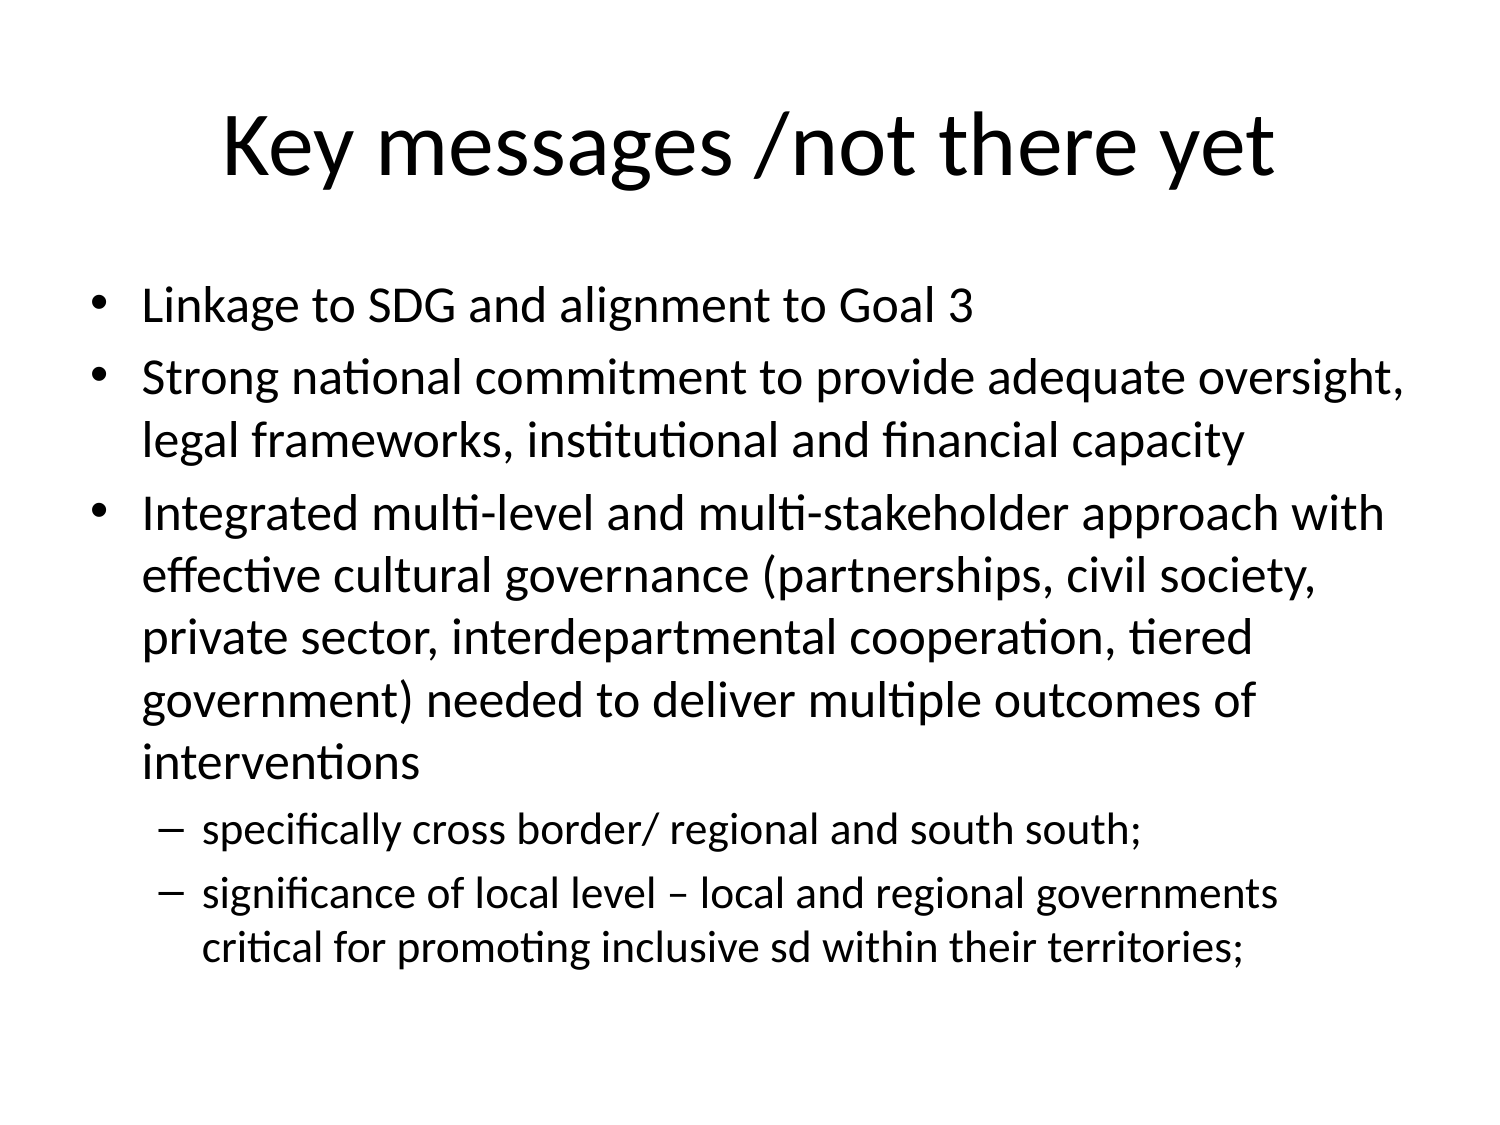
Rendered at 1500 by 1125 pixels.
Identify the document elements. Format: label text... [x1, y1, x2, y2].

title Key messages /not there yet [75, 45, 1425, 233]
list Linkage to SDG and alignment to Goal 3 Strong national commitment to provide adequate oversight, legal frameworks, institutional and financial capacity Integrated multi-level and multi-stakeholder approach with effective cultural governance (partnerships, civil society, private sector, interdepartmental cooperation, tiered government) needed to deliver multiple outcomes of interventions specifically cross border/ regional and south south; significance of local level – local and regional governments critical for promoting inclusive sd within their territories; [75, 262, 1425, 1005]
